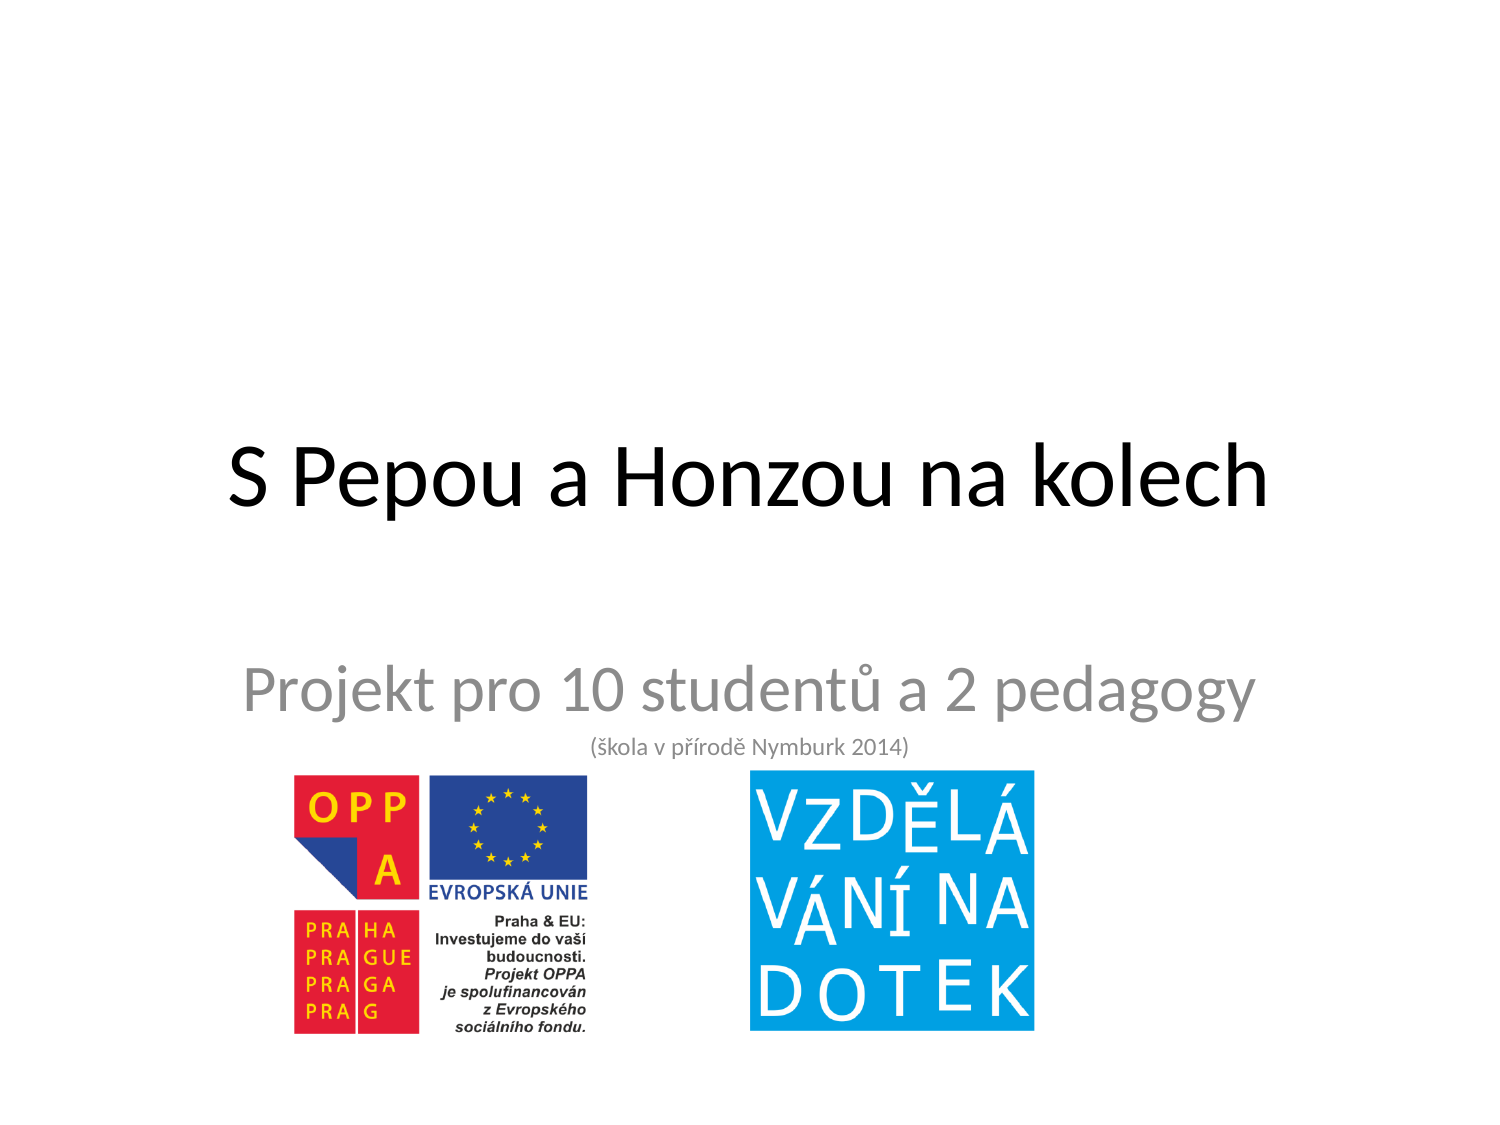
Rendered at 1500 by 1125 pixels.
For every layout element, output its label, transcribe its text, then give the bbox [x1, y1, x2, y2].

picture [749, 769, 1050, 1032]
title S Pepou a Honzou na kolech [112, 349, 1388, 591]
picture [294, 774, 599, 1037]
subtitle Projekt pro 10 studentů a 2 pedagogy (škola v přírodě Nymburk 2014) [225, 637, 1275, 925]
